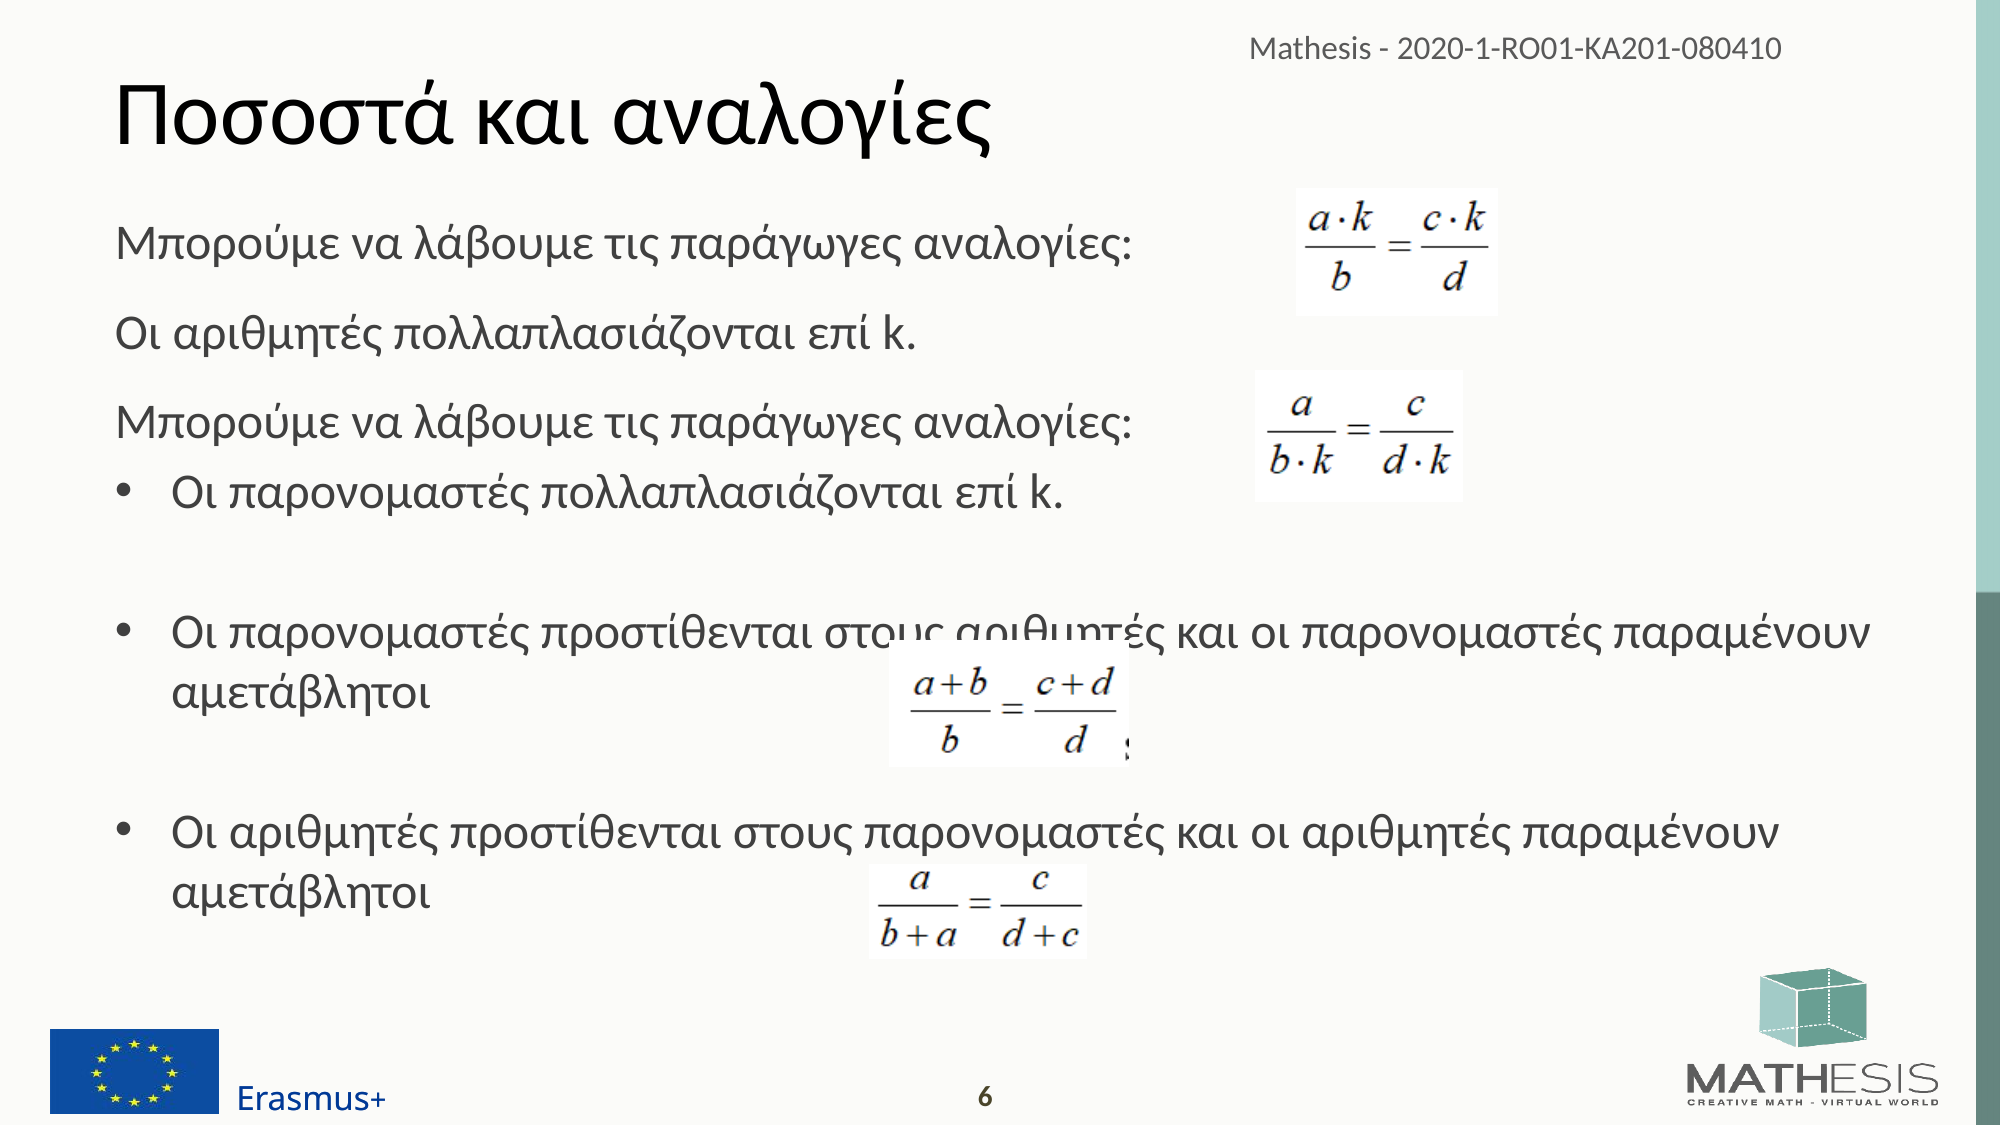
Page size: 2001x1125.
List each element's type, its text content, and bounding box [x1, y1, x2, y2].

picture [50, 1029, 219, 1114]
title Ποσοστά και αναλογίες [99, 45, 1900, 202]
picture [1295, 188, 1499, 316]
list Μπορούμε να λάβουμε τις παράγωγες αναλογίες: Οι αριθμητές πολλαπλασιάζονται επί k. Μπορούμε να λάβουμε τις παράγωγες αναλογίες: Οι παρονομαστές πολλαπλασιάζονται επί k. Οι παρονομαστές προστίθενται στους αριθμητές και οι παρονομαστές παραμένουν αμετάβλητοι Οι αριθμητές προστίθενται στους παρονομαστές και οι αριθμητές παραμένουν αμετάβλητοι [99, 202, 1900, 945]
picture [1254, 370, 1464, 503]
picture [869, 864, 1087, 959]
picture [889, 640, 1129, 768]
